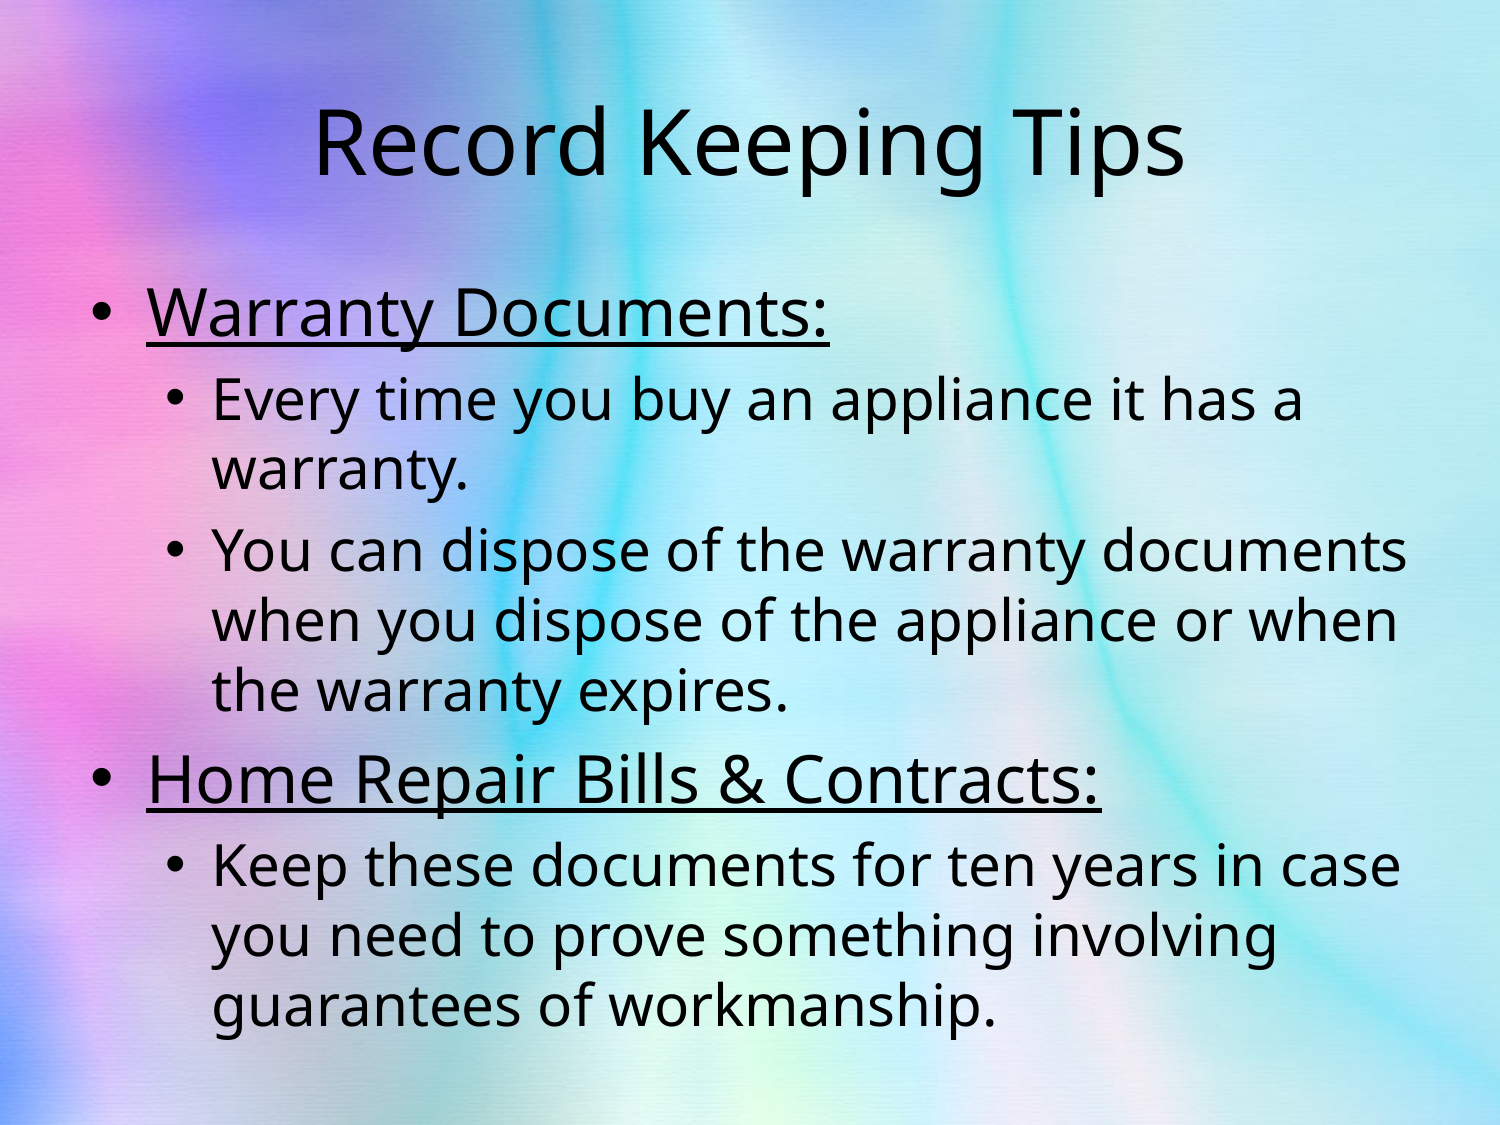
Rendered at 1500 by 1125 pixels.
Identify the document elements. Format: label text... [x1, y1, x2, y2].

picture [0, 0, 1500, 1125]
list Warranty Documents: Every time you buy an appliance it has a warranty. You can dispose of the warranty documents when you dispose of the appliance or when the warranty expires. Home Repair Bills & Contracts: Keep these documents for ten years in case you need to prove something involving guarantees of workmanship. [74, 262, 1426, 1006]
title Record Keeping Tips [74, 44, 1426, 233]
